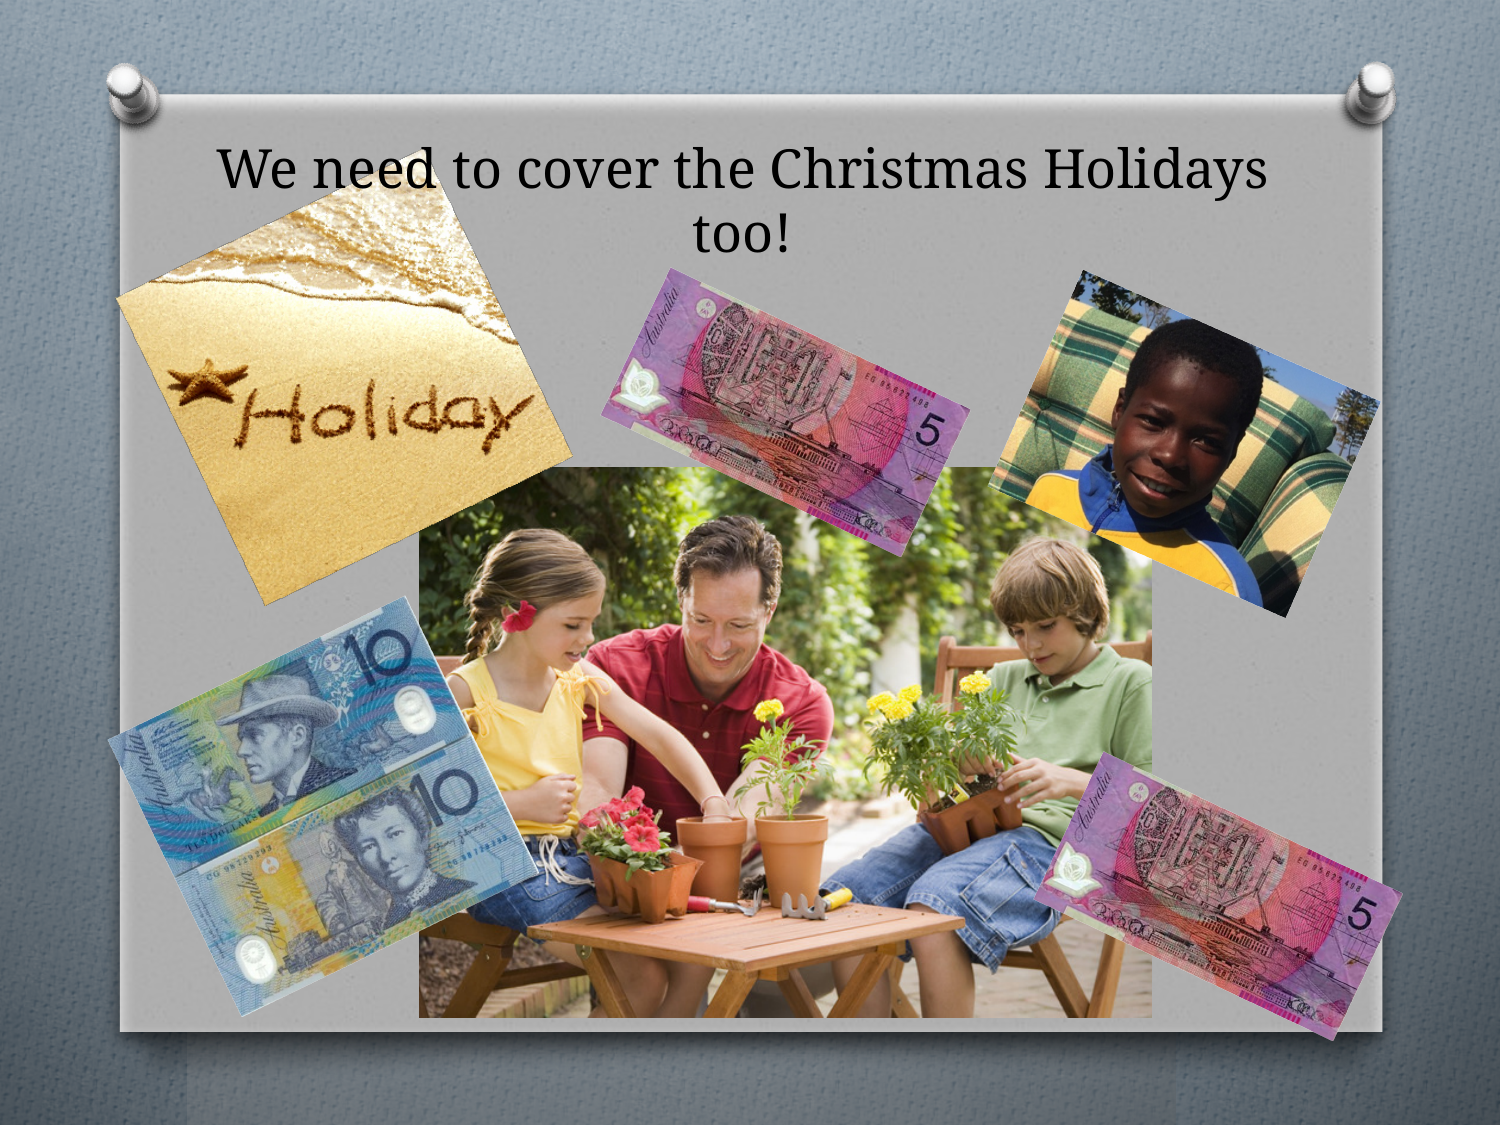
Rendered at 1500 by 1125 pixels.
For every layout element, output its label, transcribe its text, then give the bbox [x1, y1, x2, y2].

title We need to cover the Christmas Holidays too! [171, 125, 1314, 273]
picture [108, 206, 1402, 1040]
picture [1317, 35, 1439, 156]
picture [75, 29, 198, 153]
